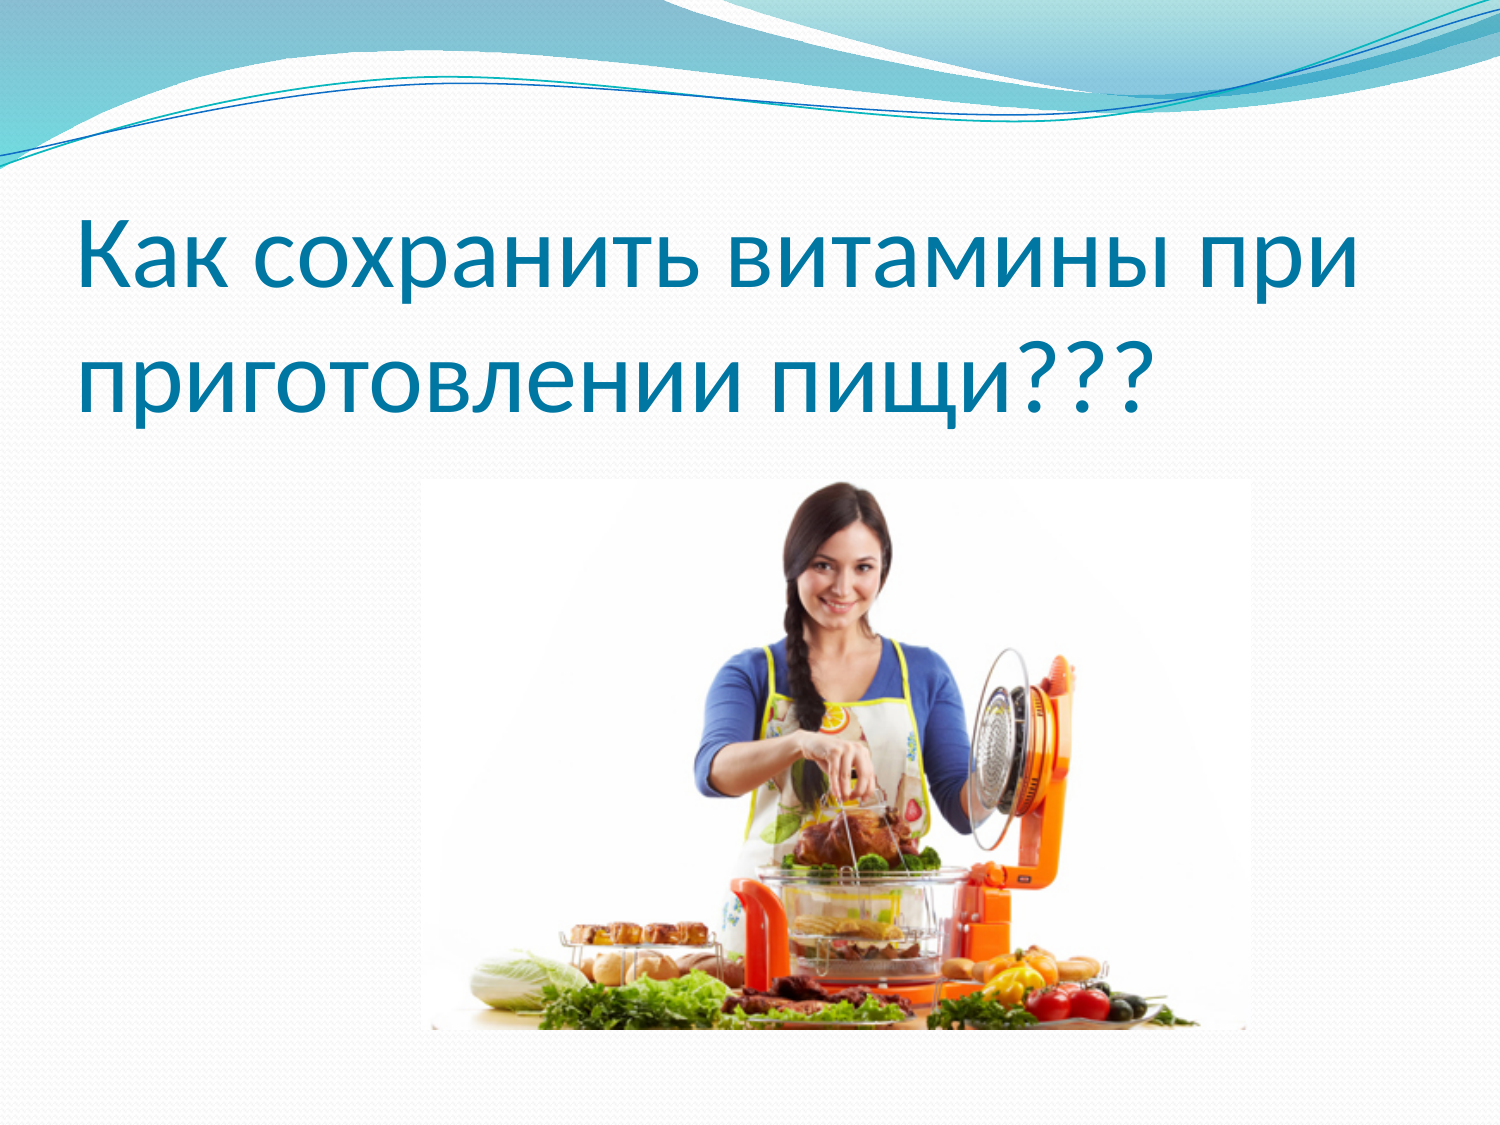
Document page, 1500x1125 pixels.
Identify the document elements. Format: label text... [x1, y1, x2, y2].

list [421, 479, 1251, 1031]
title Как сохранить витамины при приготовлении пищи??? [75, 45, 1425, 434]
